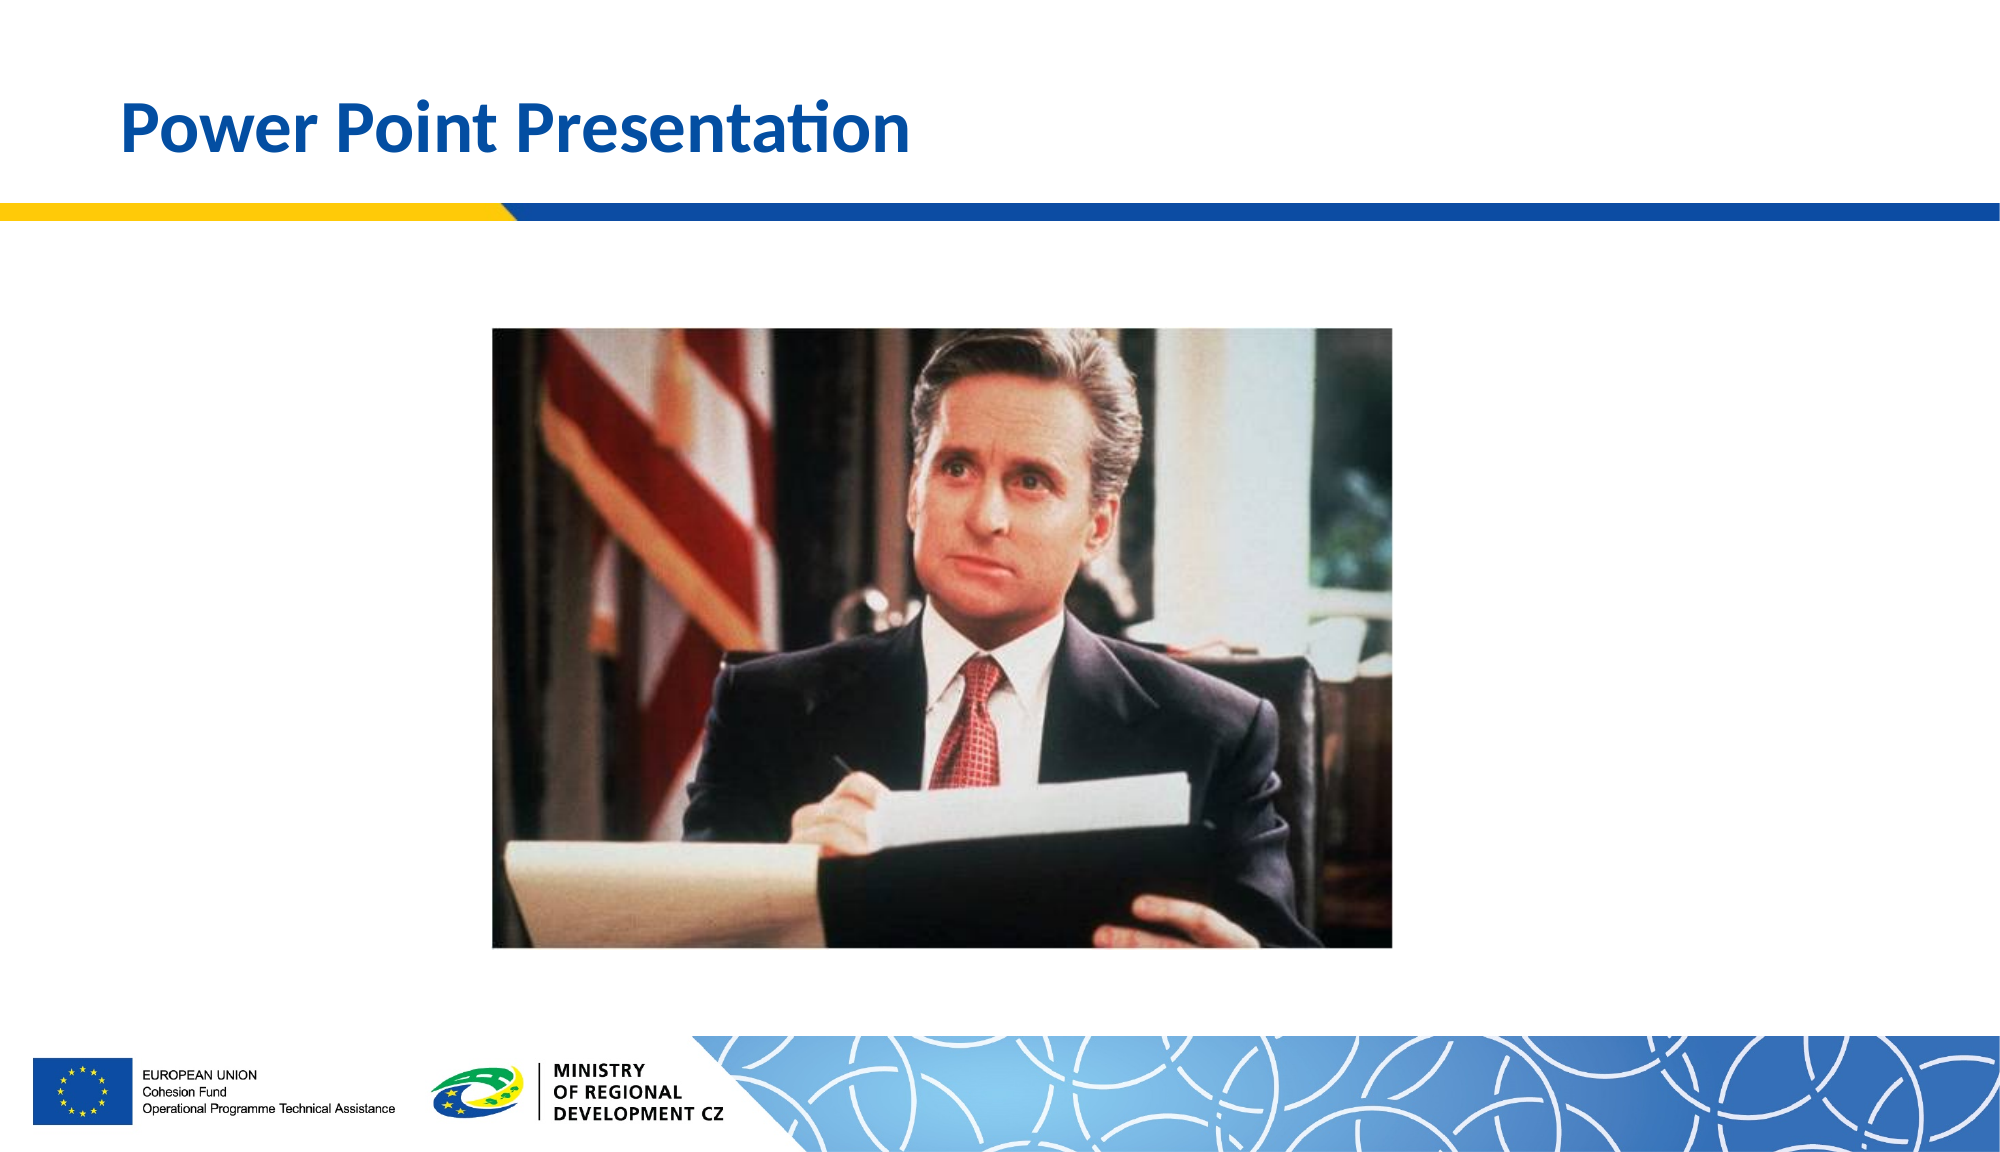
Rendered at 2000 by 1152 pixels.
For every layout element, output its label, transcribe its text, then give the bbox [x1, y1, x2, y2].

picture [491, 327, 1394, 950]
title Power Point Presentation [99, 46, 1900, 198]
picture [0, 1036, 2000, 1152]
picture [0, 203, 2000, 221]
